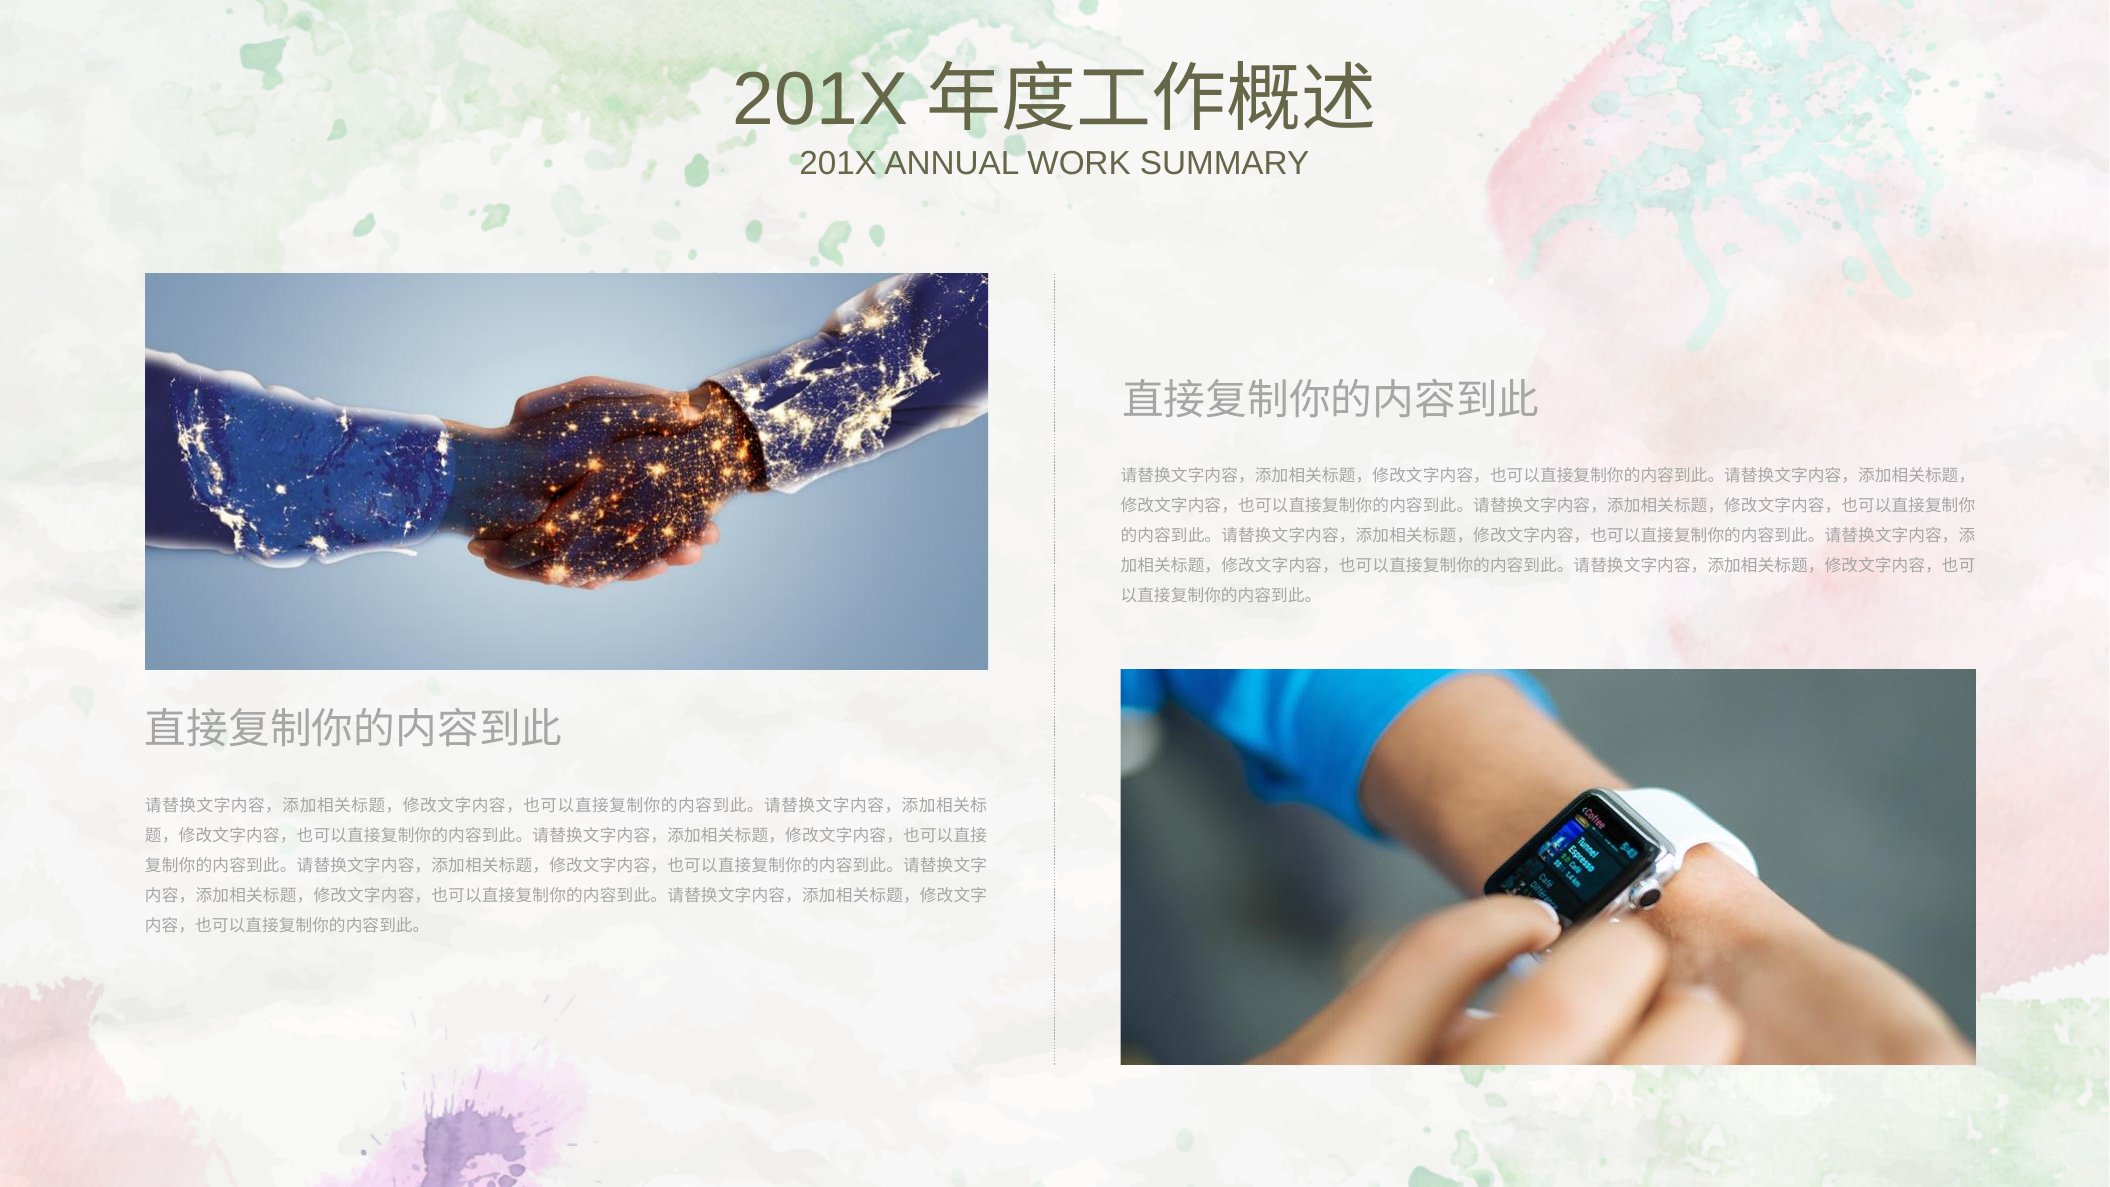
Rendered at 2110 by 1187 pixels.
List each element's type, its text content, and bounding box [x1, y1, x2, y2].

text_box 201X ANNUAL WORK SUMMARY [765, 141, 1344, 182]
picture [0, 0, 2110, 1187]
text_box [145, 273, 989, 937]
text_box 201X年度工作概述 [703, 49, 1407, 140]
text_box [1120, 372, 1977, 1065]
